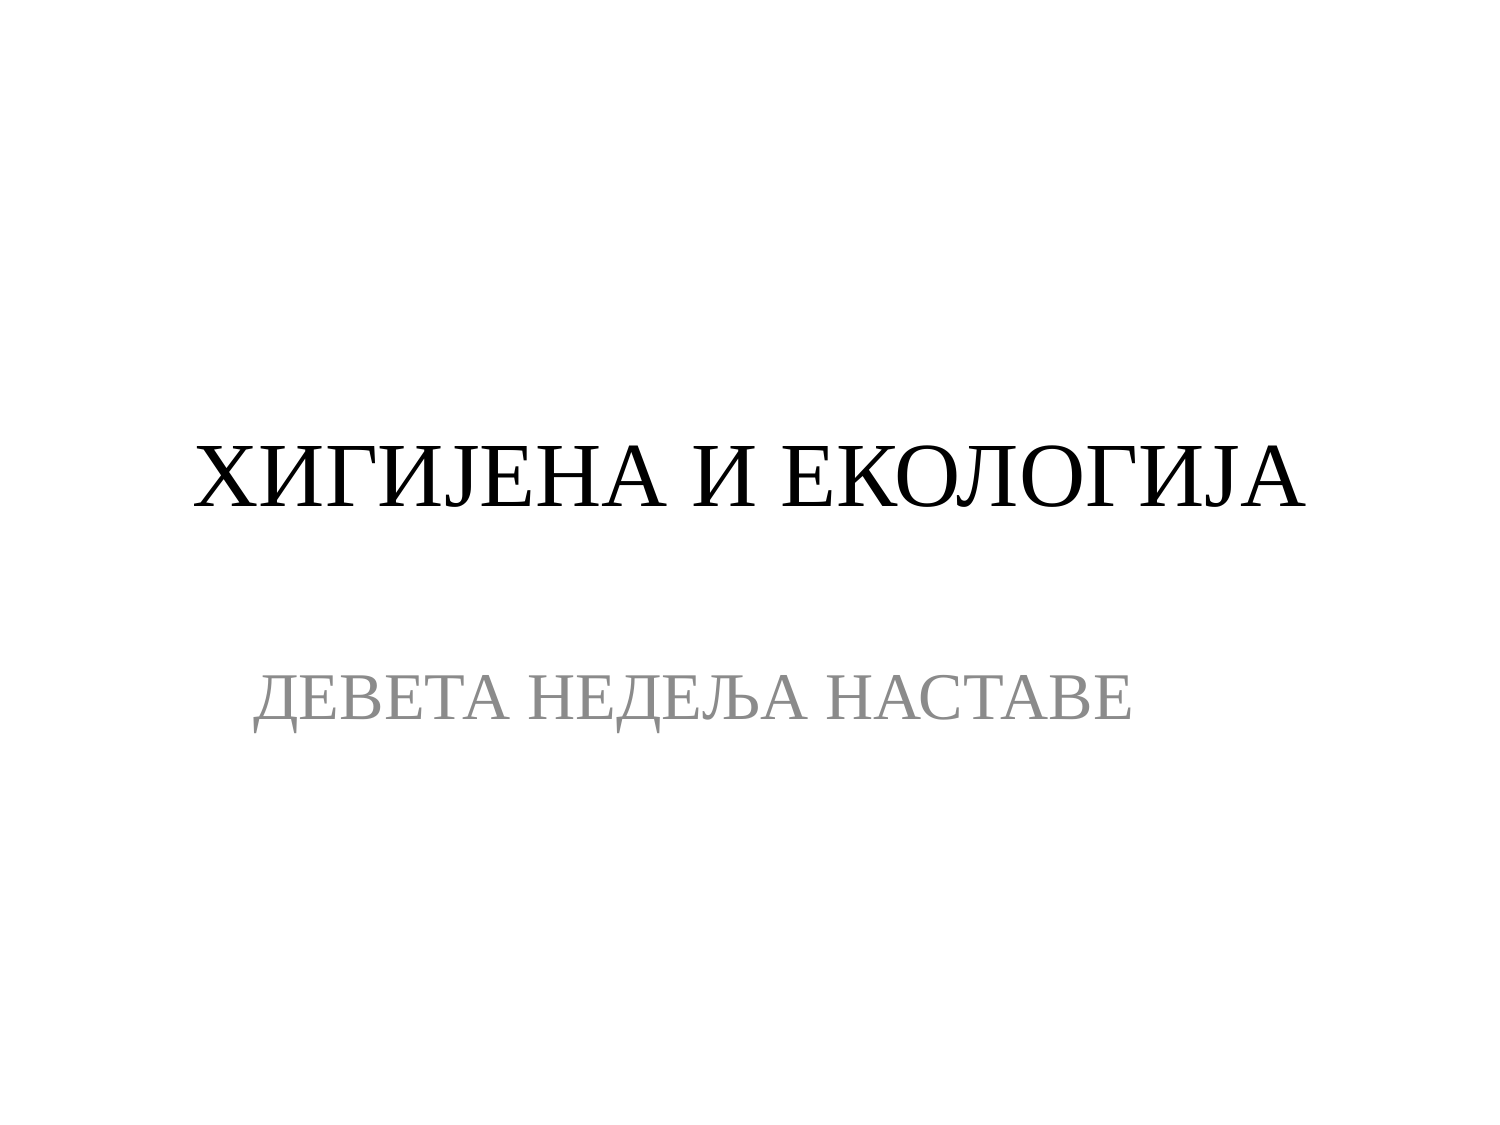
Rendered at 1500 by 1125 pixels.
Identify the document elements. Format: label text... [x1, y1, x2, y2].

title ХИГИЈЕНА И ЕКОЛОГИЈА [112, 349, 1388, 591]
subtitle ДЕВЕТА НЕДЕЉА НАСТАВЕ [88, 645, 1365, 933]
